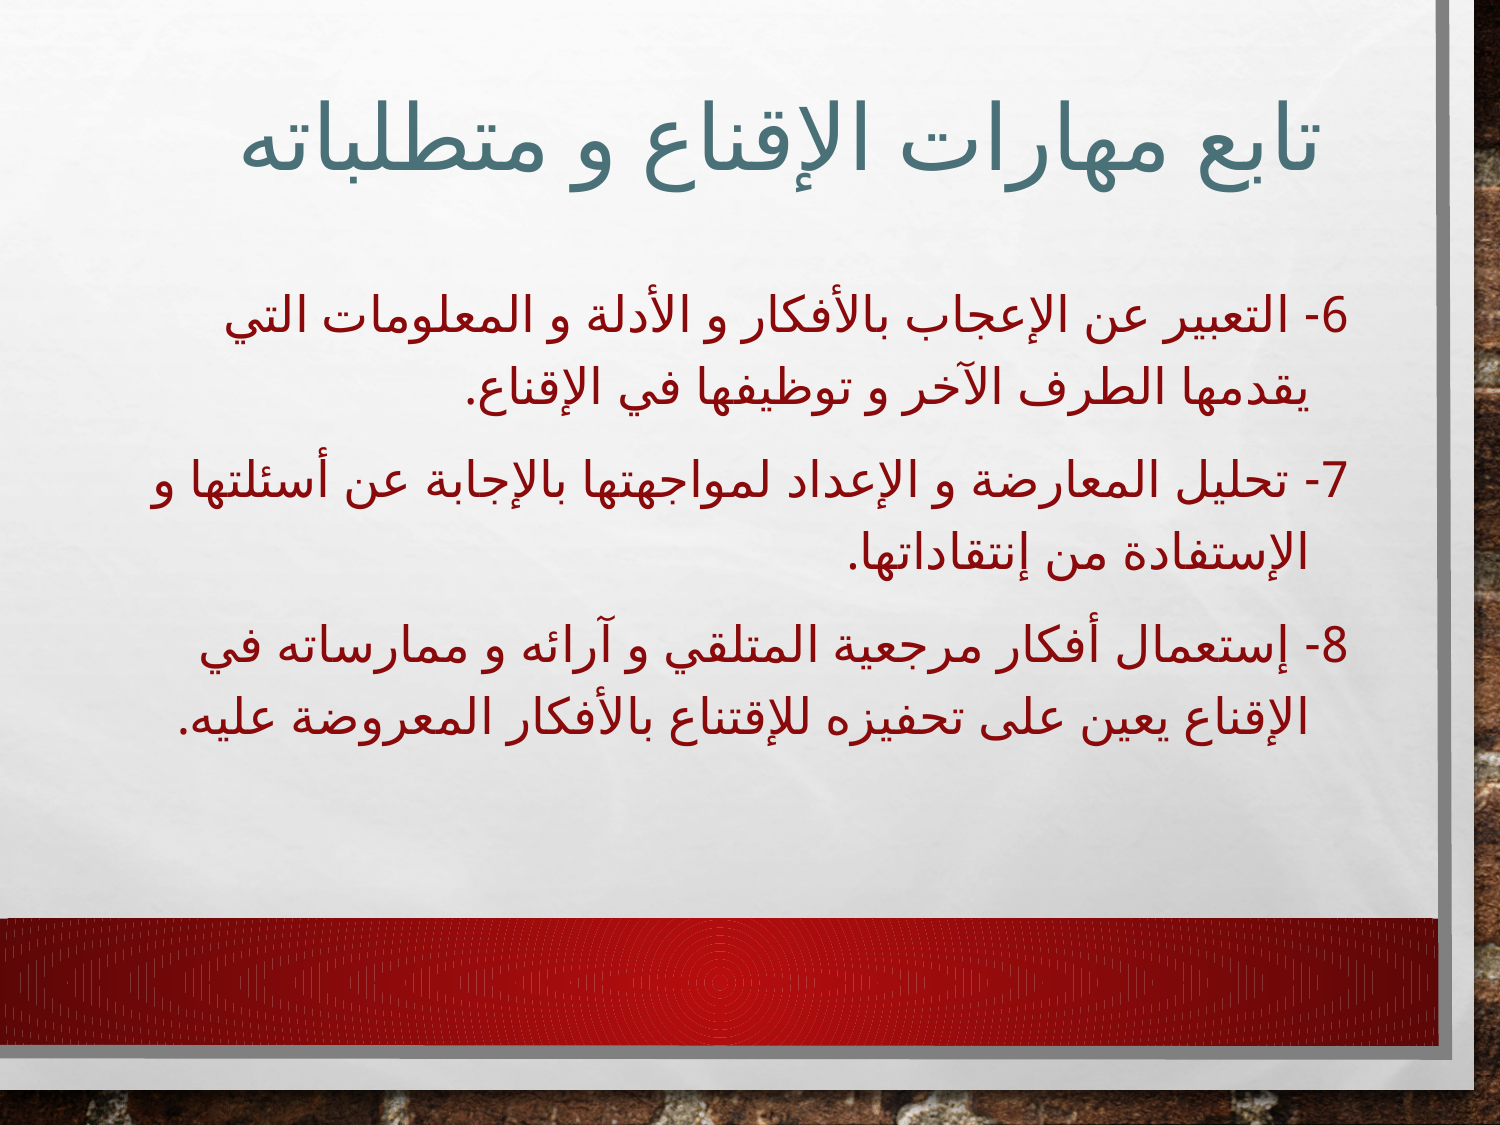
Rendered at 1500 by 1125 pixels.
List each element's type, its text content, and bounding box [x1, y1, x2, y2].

picture [0, 0, 1500, 1125]
list 6- التعبير عن الإعجاب بالأفكار و الأدلة و المعلومات التي يقدمها الطرف الآخر و توظيفها في الإقناع. 7- تحليل المعارضة و الإعداد لمواجهتها بالإجابة عن أسئلتها و الإستفادة من إنتقاداتها. 8- إستعمال أفكار مرجعية المتلقي و آرائه و ممارساته في الإقناع يعين على تحفيزه للإقتناع بالأفكار المعروضة عليه. [84, 236, 1364, 780]
title تابع مهارات الإقناع و متطلباته [84, 46, 1364, 236]
